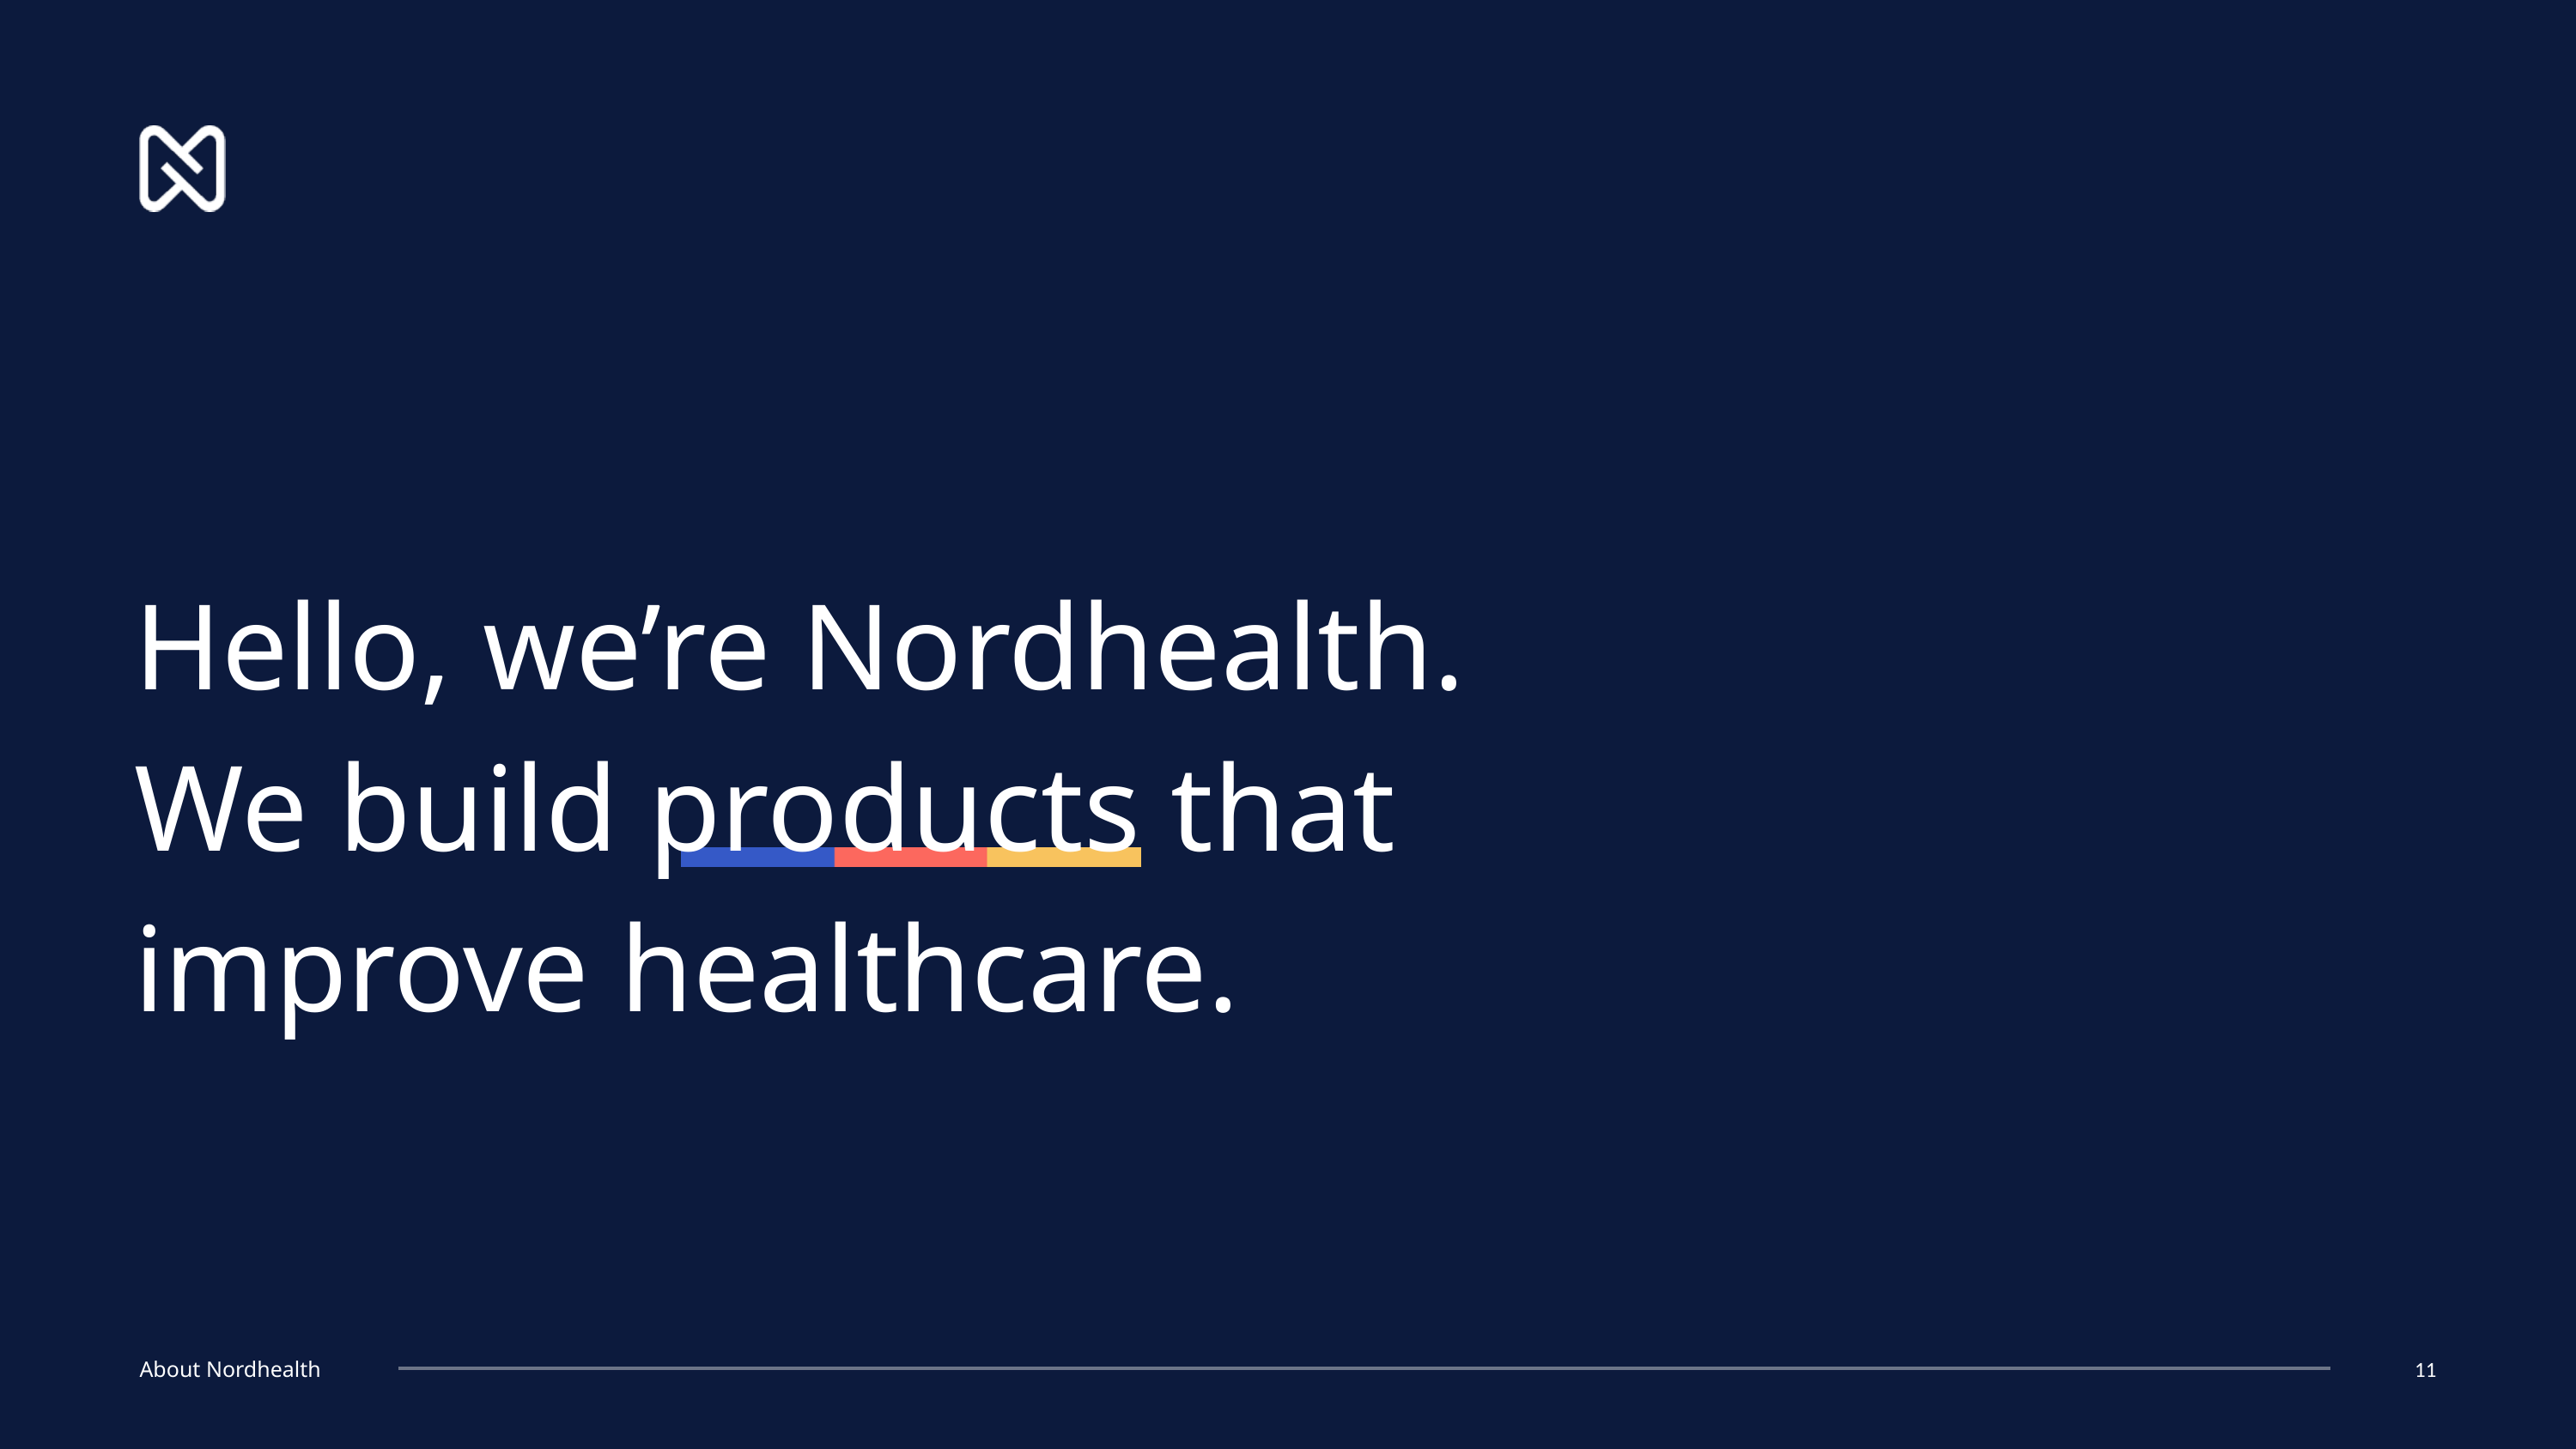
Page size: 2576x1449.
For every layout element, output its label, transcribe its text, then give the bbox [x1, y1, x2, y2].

picture [139, 125, 226, 212]
picture [681, 847, 1141, 867]
text_box Hello, we’re Nordhealth. We build products that improve healthcare. [134, 552, 1621, 1036]
picture [398, 1367, 2330, 1370]
text_box About Nordhealth [139, 1343, 433, 1382]
text_box 11 [2150, 1343, 2437, 1382]
